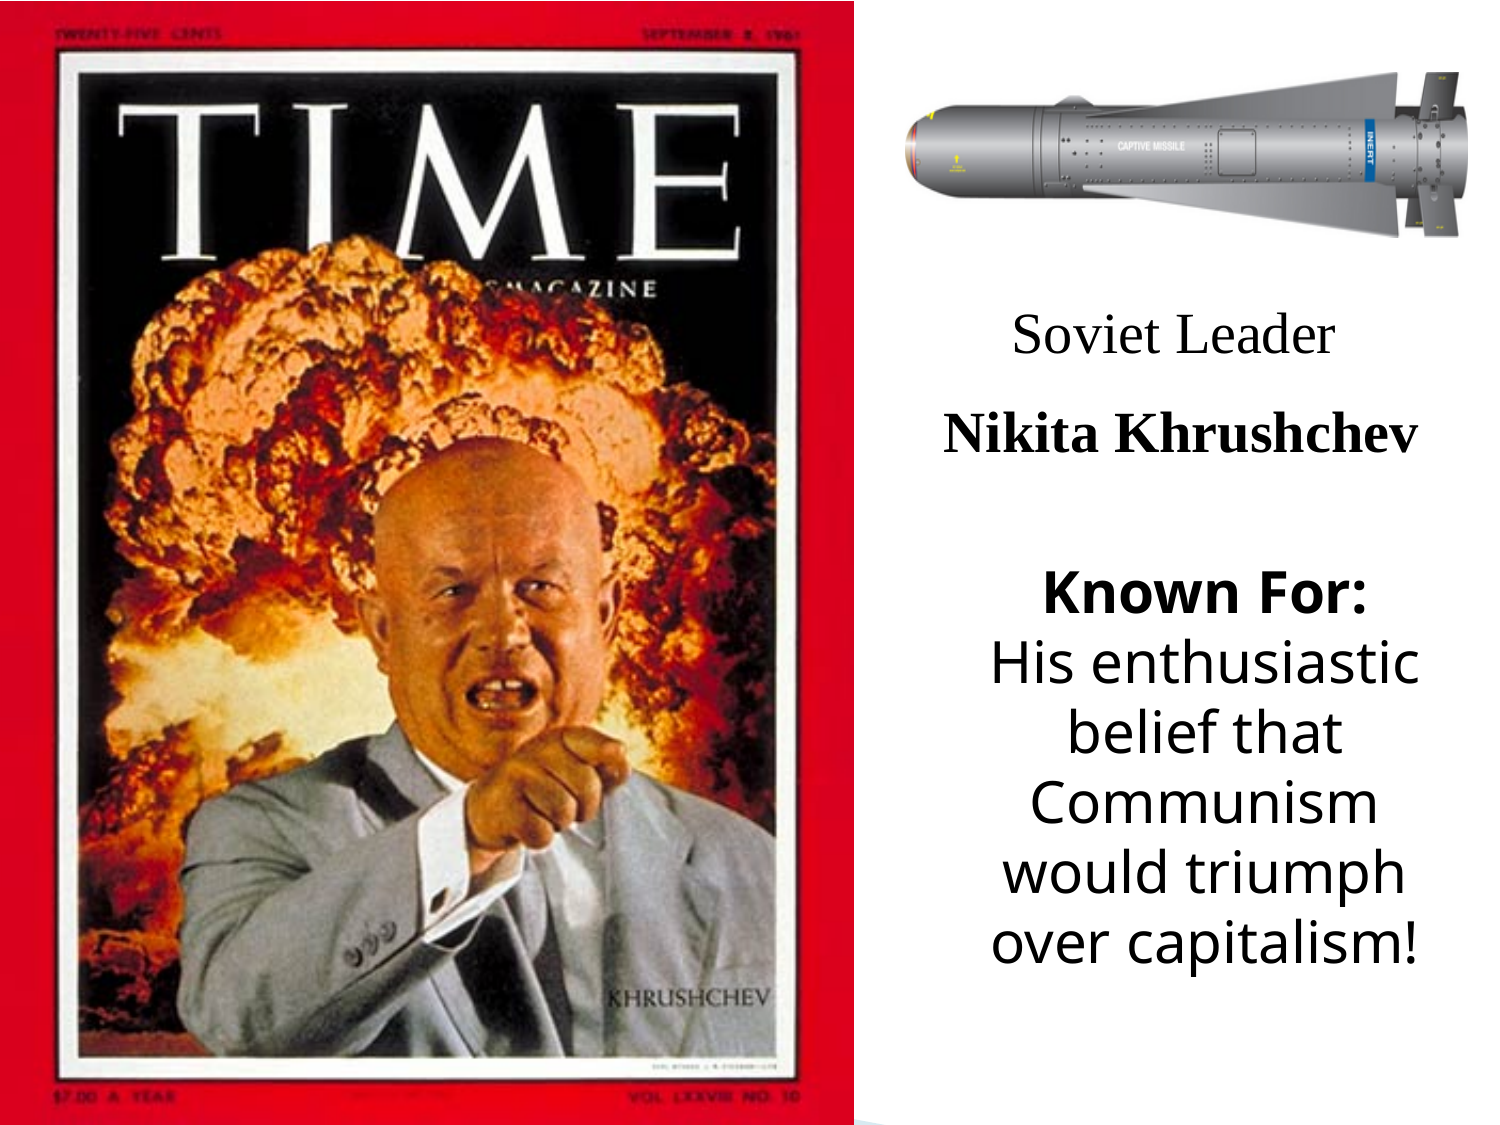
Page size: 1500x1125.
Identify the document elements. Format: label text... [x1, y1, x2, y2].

picture [905, 72, 1469, 238]
text_box Soviet Leader Nikita Khrushchev [862, 287, 1500, 472]
picture [0, 0, 854, 1125]
text_box Known For: His enthusiastic belief that Communism would triumph over capitalism! [942, 547, 1468, 983]
